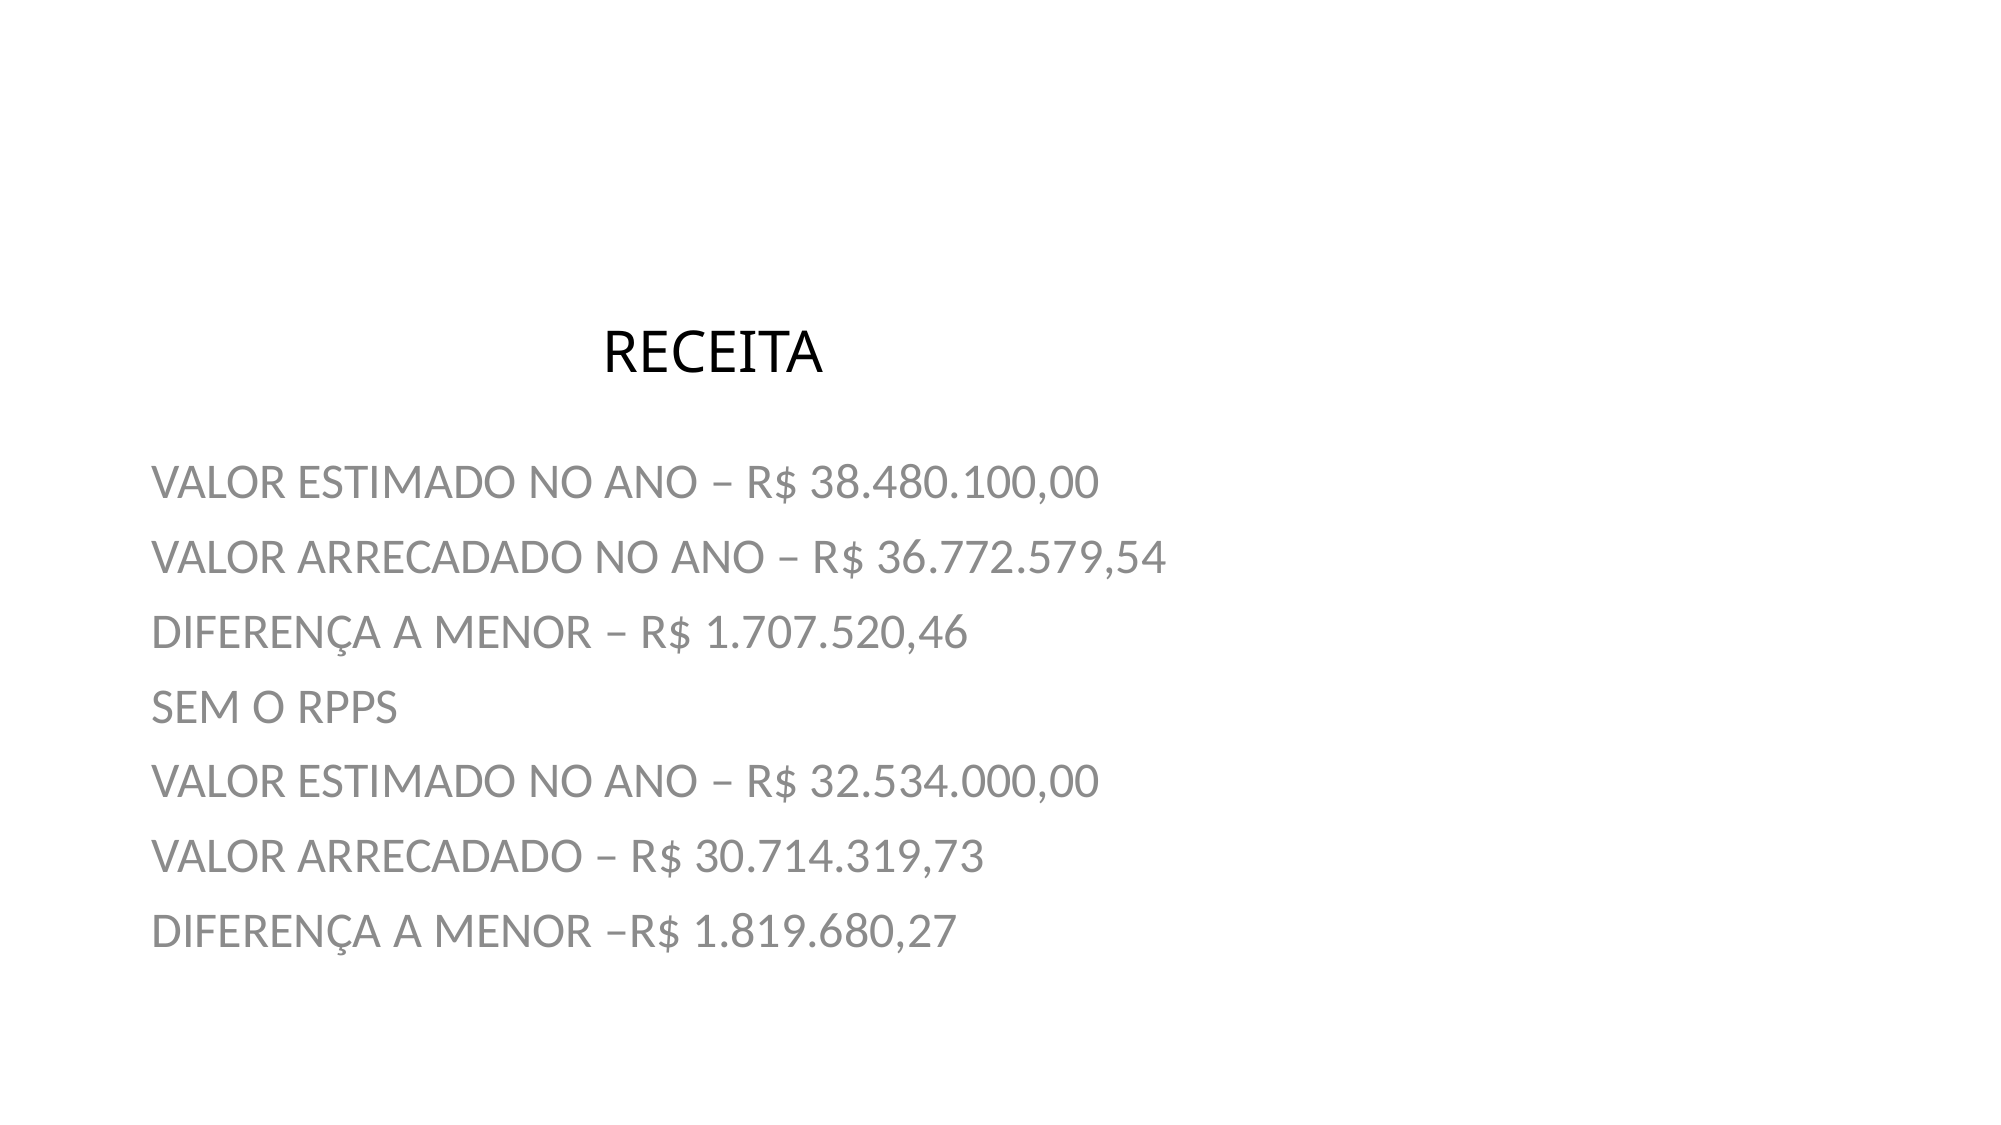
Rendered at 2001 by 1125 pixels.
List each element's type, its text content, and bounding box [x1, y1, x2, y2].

title RECEITA [136, 296, 1862, 367]
list VALOR ESTIMADO NO ANO – R$ 38.480.100,00 VALOR ARRECADADO NO ANO – R$ 36.772.579,54 DIFERENÇA A MENOR – R$ 1.707.520,46 SEM O RPPS VALOR ESTIMADO NO ANO – R$ 32.534.000,00 VALOR ARRECADADO – R$ 30.714.319,73 DIFERENÇA A MENOR –R$ 1.819.680,27 [136, 367, 1862, 999]
